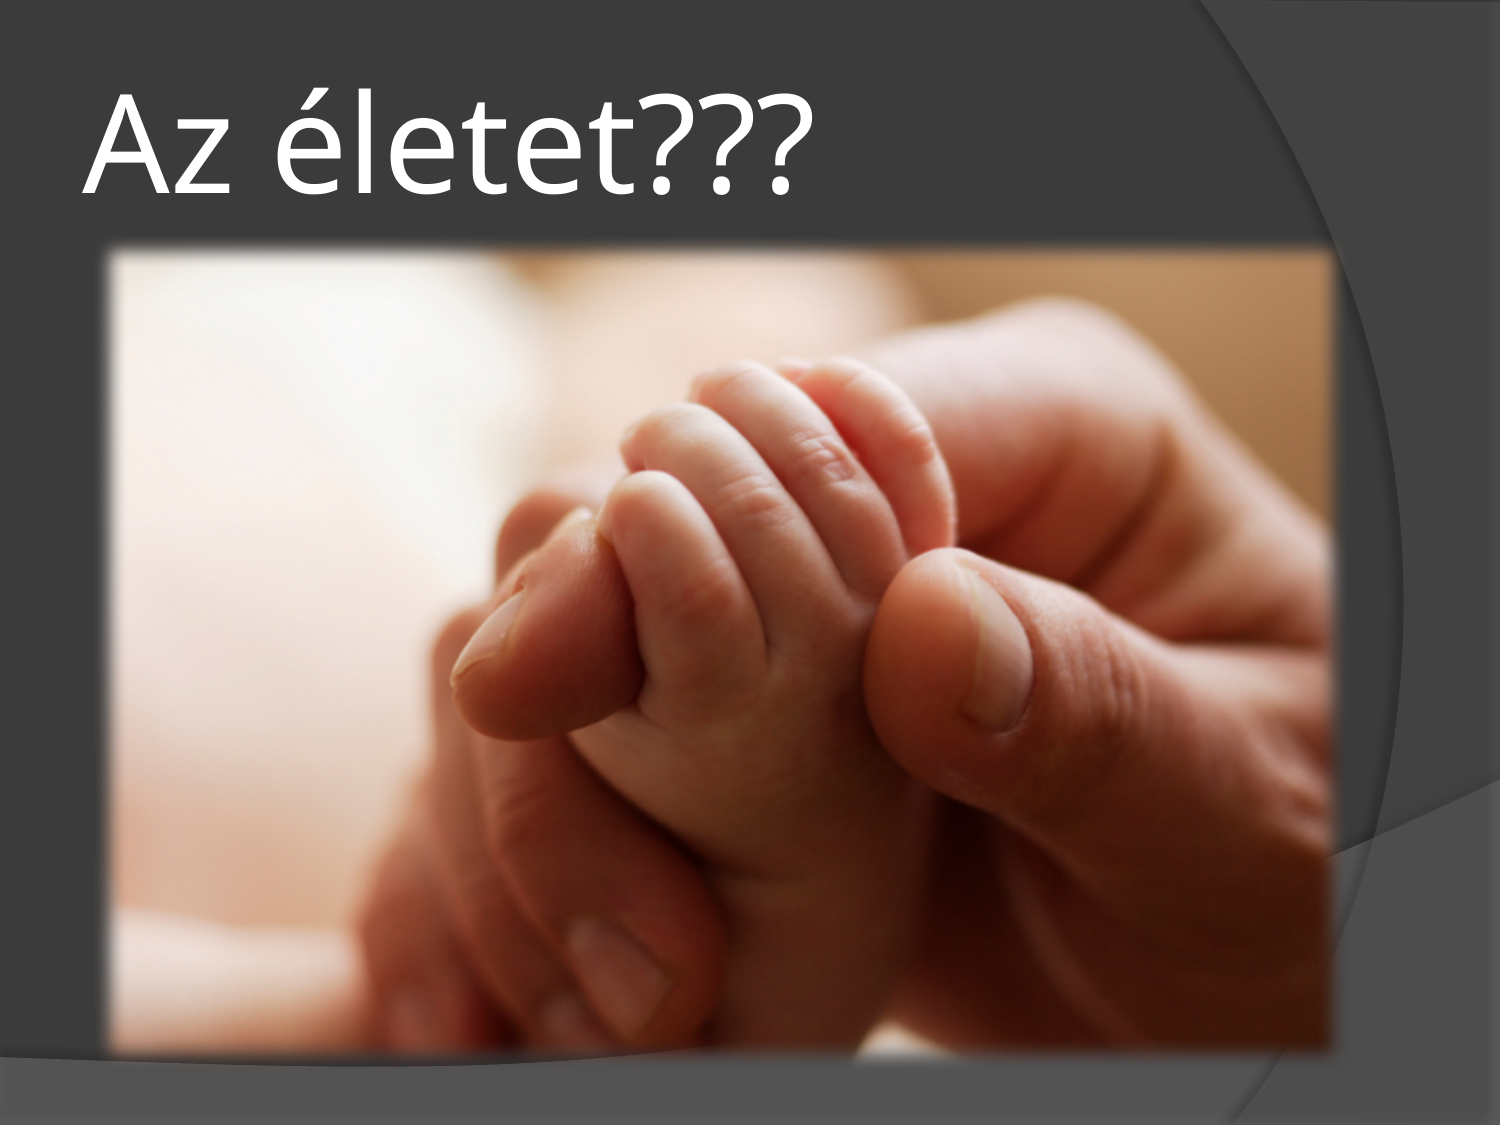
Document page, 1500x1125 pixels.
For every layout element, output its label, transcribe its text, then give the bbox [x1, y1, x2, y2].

title Az életet??? [75, 45, 1301, 233]
picture [93, 234, 1351, 1071]
